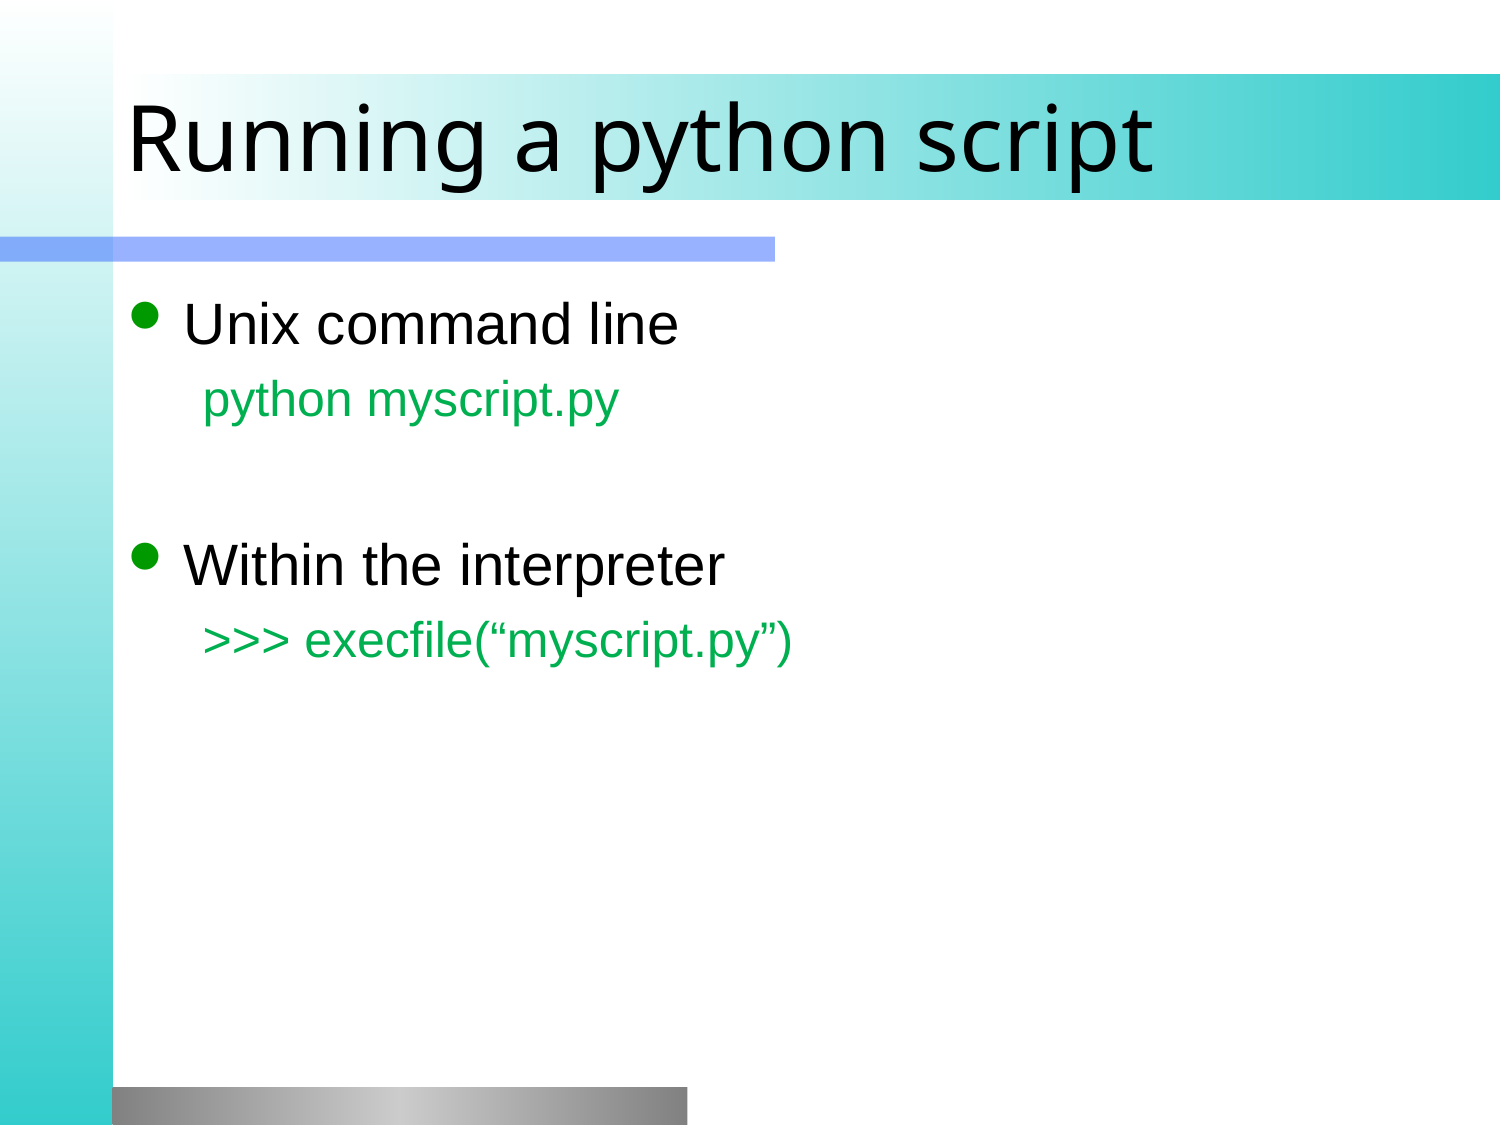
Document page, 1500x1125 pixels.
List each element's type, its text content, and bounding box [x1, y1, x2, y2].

title Running a python script [110, 40, 1386, 229]
list Unix command line python myscript.py Within the interpreter >>> execfile(“myscript.py”) [112, 278, 1388, 1073]
